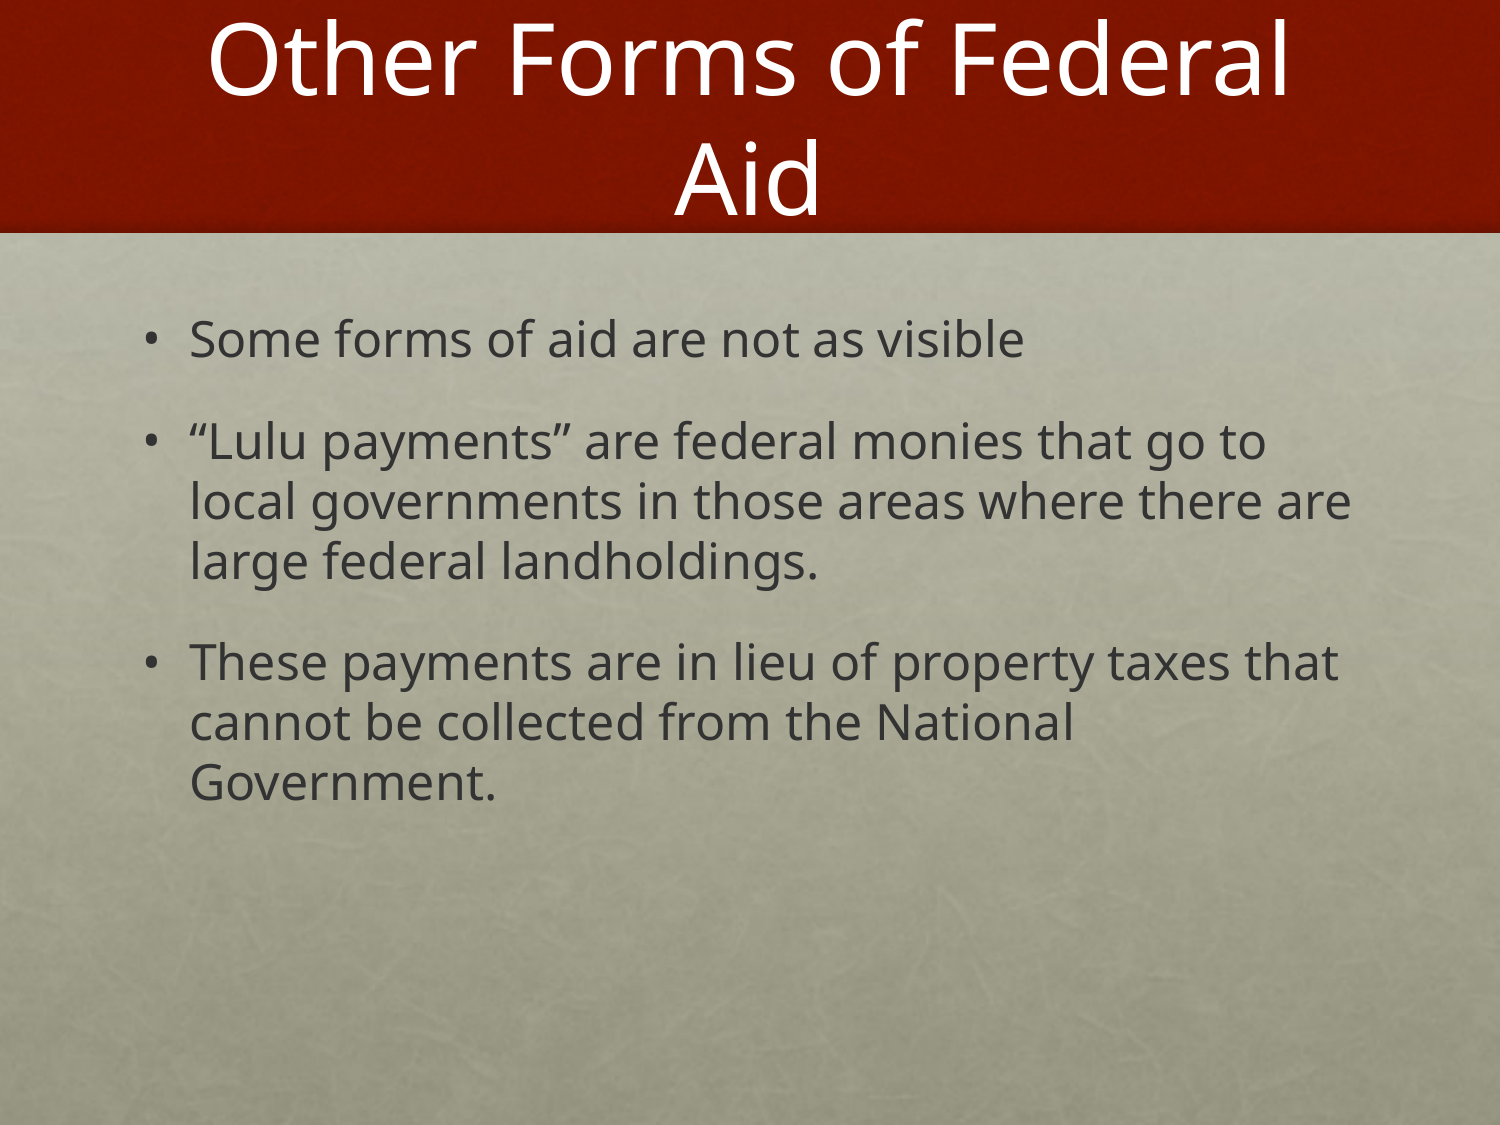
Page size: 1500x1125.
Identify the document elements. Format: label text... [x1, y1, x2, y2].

title Other Forms of Federal Aid [127, 10, 1372, 221]
list Some forms of aid are not as visible “Lulu payments” are federal monies that go to local governments in those areas where there are large federal landholdings. These payments are in lieu of property taxes that cannot be collected from the National Government. [127, 299, 1372, 1005]
picture [0, 214, 1500, 1125]
